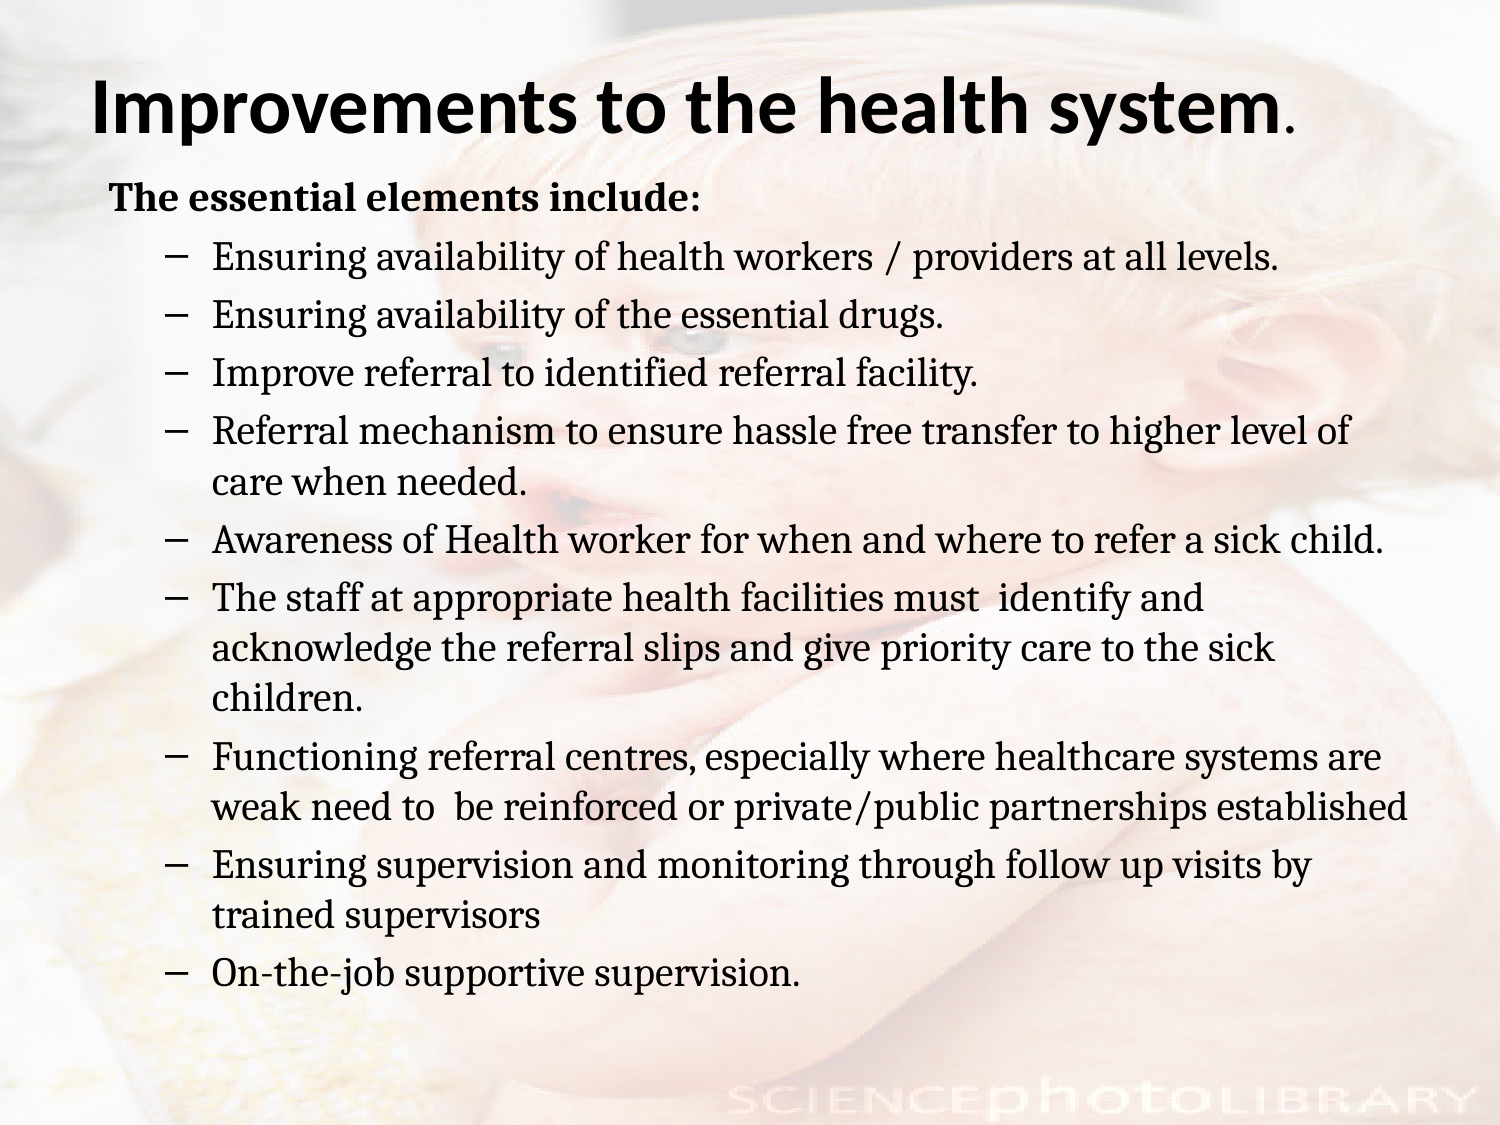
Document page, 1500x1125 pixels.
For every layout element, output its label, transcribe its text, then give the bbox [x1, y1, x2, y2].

list The essential elements include: Ensuring availability of health workers / providers at all levels. Ensuring availability of the essential drugs. Improve referral to identified referral facility. Referral mechanism to ensure hassle free transfer to higher level of care when needed. Awareness of Health worker for when and where to refer a sick child. The staff at appropriate health facilities must identify and acknowledge the referral slips and give priority care to the sick children. Functioning referral centres, especially where healthcare systems are weak need to be reinforced or private/public partnerships established Ensuring supervision and monitoring through follow up visits by trained supervisors On-the-job supportive supervision. [75, 162, 1425, 1075]
title Improvements to the health system. [75, 45, 1425, 162]
